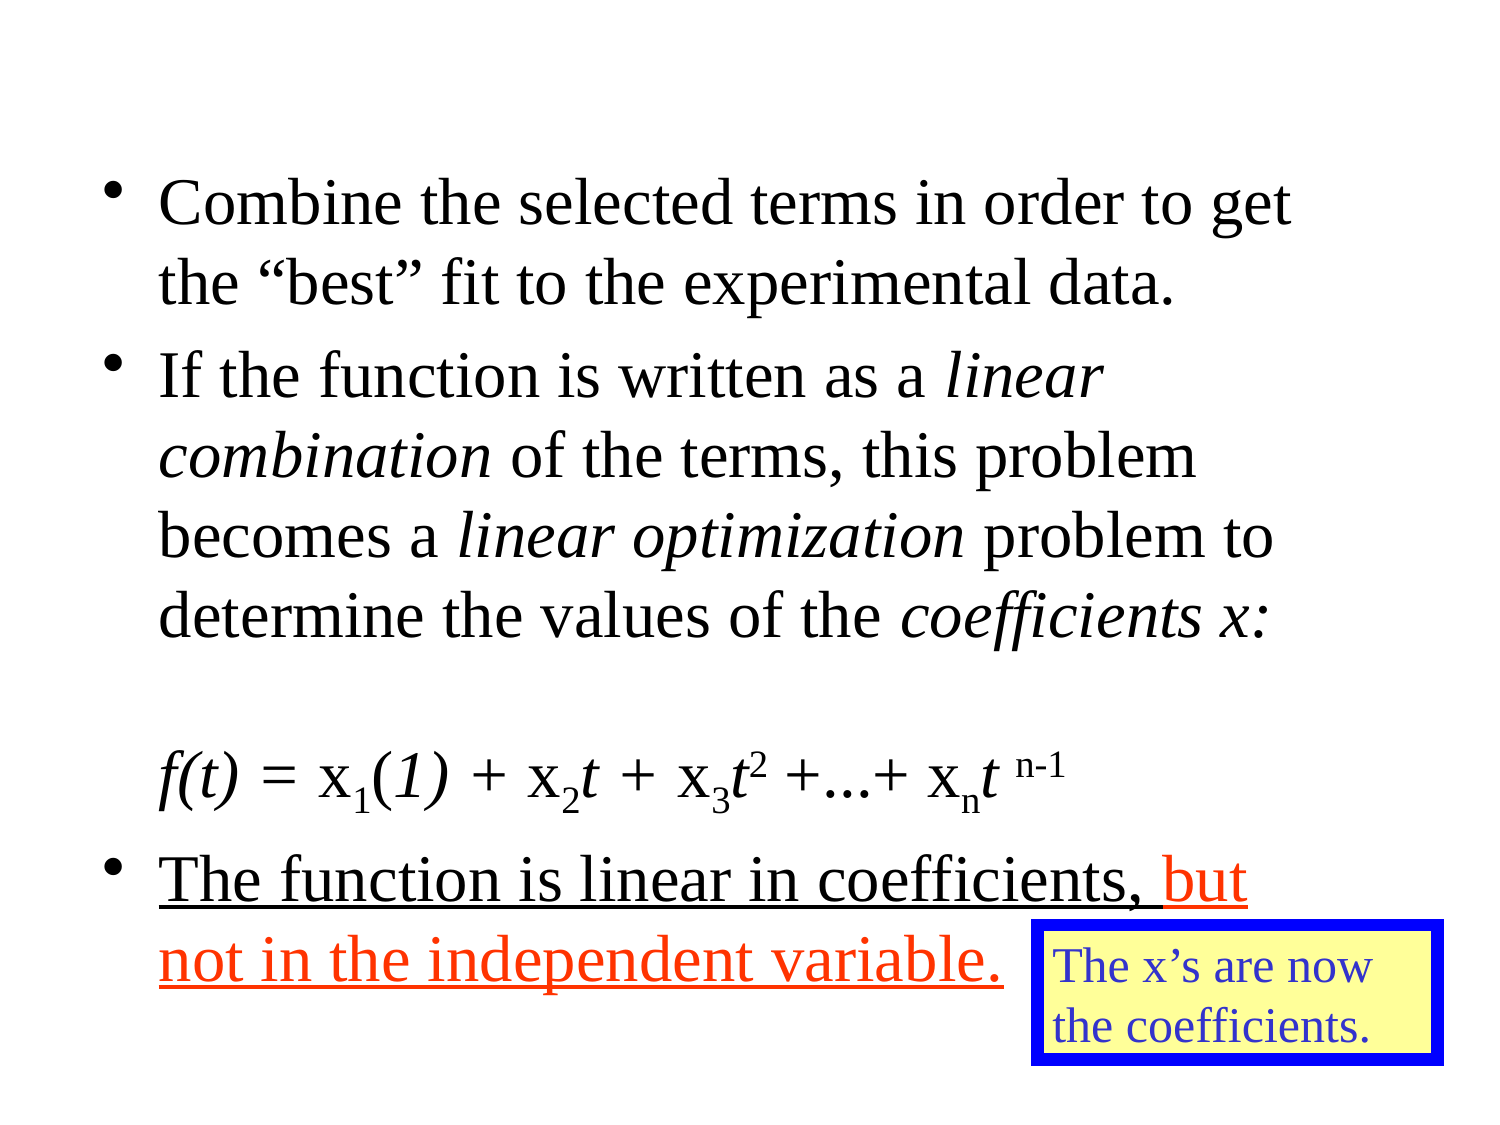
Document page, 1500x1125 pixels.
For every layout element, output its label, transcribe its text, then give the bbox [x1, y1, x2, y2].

list Combine the selected terms in order to get the “best” fit to the experimental data. If the function is written as a linear combination of the terms, this problem becomes a linear optimization problem to determine the values of the coefficients x: f(t) = x1(1) + x2t + x3t2 +...+ xnt n-1 The function is linear in coefficients, but not in the independent variable. [87, 149, 1363, 1038]
text_box The x’s are now the coefficients. [1037, 924, 1438, 1060]
